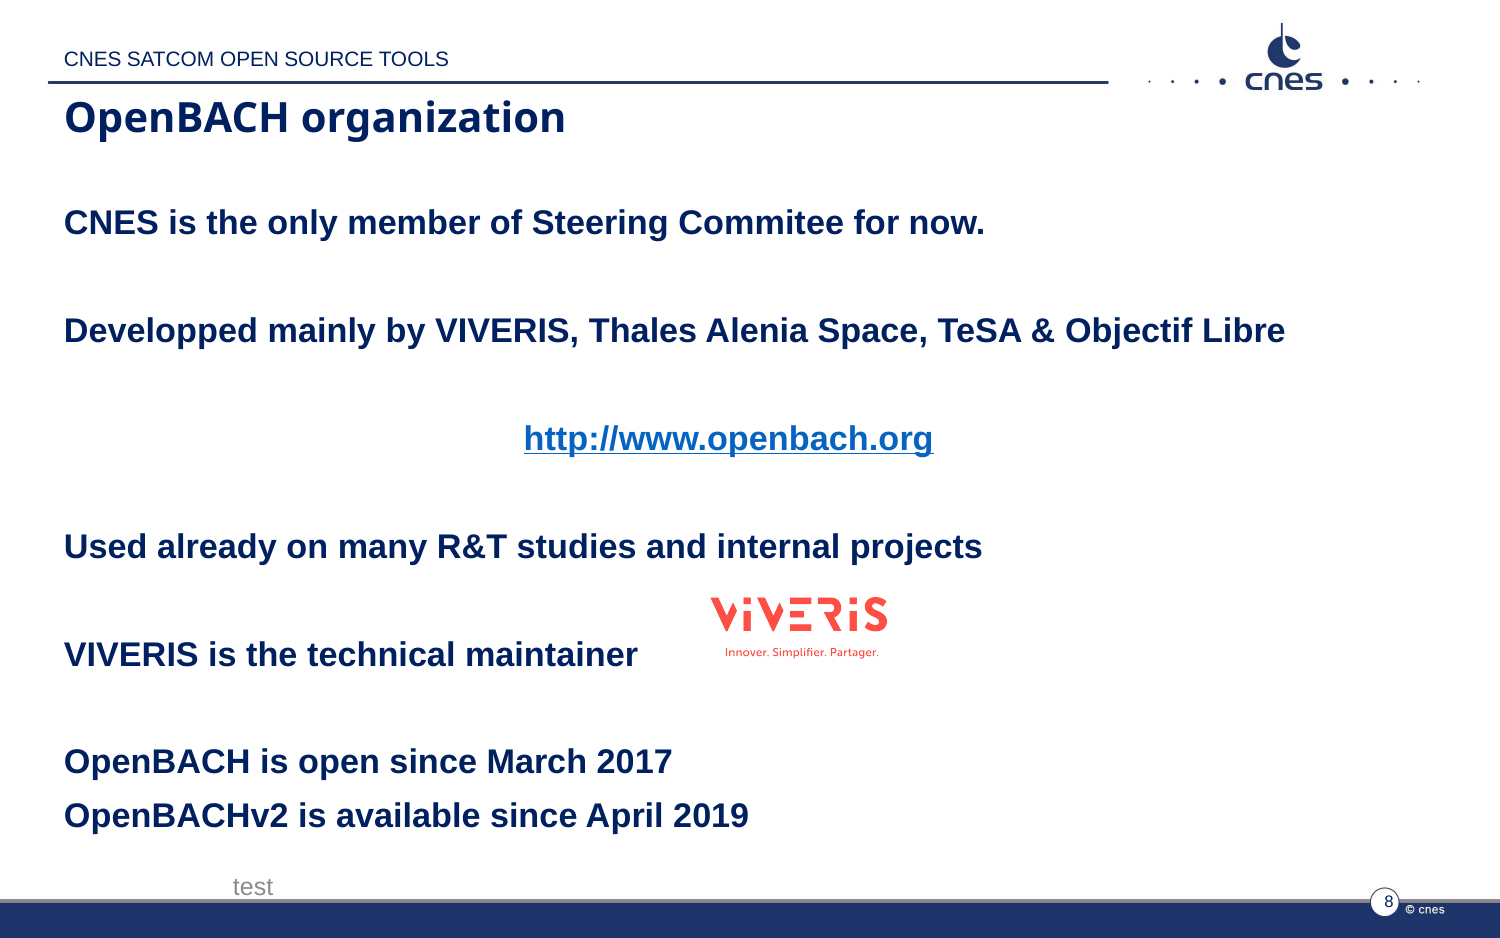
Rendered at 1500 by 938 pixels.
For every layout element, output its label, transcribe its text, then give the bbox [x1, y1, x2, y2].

slide_number 8 [1071, 876, 1409, 926]
list CNES is the only member of Steering Commitee for now. Developped mainly by VIVERIS, Thales Alenia Space, TeSA & Objectif Libre http://www.openbach.org Used already on many R&T studies and internal projects VIVERIS is the technical maintainer OpenBACH is open since March 2017 OpenBACHv2 is available since April 2019 [48, 197, 1409, 850]
title OpenBACH organization [48, 89, 1341, 150]
subtitle CNES SATCOM OPEN SOURCE TOOLS [48, 41, 1225, 85]
footer test [0, 860, 507, 911]
picture [0, 0, 1500, 938]
